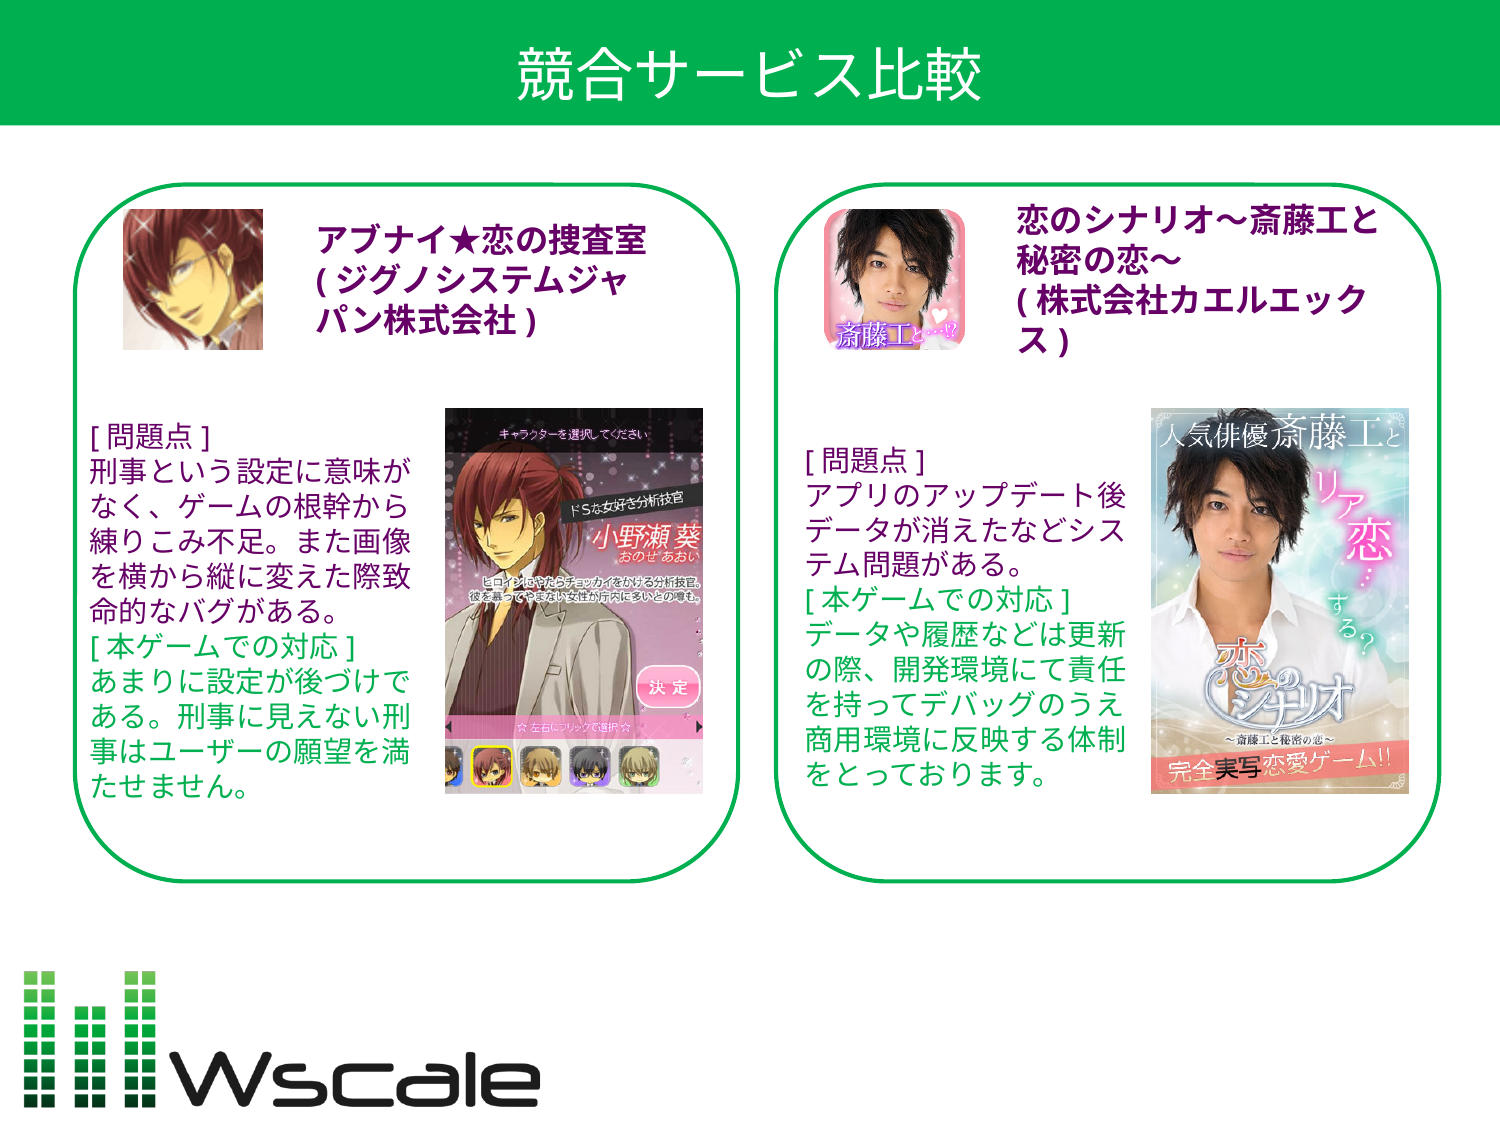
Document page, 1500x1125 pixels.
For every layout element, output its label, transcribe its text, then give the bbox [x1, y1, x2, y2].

text_box [問題点] アプリのアップデート後データが消えたなどシステム問題がある。 [本ゲームでの対応] データや履歴などは更新の際、開発環境にて責任を持ってデバッグのうえ商用環境に反映する体制をとっております。 [789, 387, 1154, 846]
picture [445, 408, 703, 795]
text_box [72, 182, 741, 884]
text_box [773, 182, 1442, 884]
text_box アブナイ★恋の捜査室(ジグノシステムジャパン株式会社) [301, 208, 680, 350]
text_box 恋のシナリオ～斎藤工と秘密の恋～ (株式会社カエルエックス) [1001, 208, 1425, 350]
picture [0, 954, 561, 1125]
picture [122, 209, 264, 350]
picture [823, 209, 965, 351]
picture [1151, 408, 1410, 795]
text_box [問題点] 刑事という設定に意味がなく、ゲームの根幹から 練りこみ不足。また画像を横から縦に変えた際致命的なバグがある。 [本ゲームでの対応] あまりに設定が後づけである。刑事に見えない刑事はユーザーの願望を満たせません。 [75, 374, 455, 848]
text_box 競合サービス比較 [74, 30, 1425, 117]
